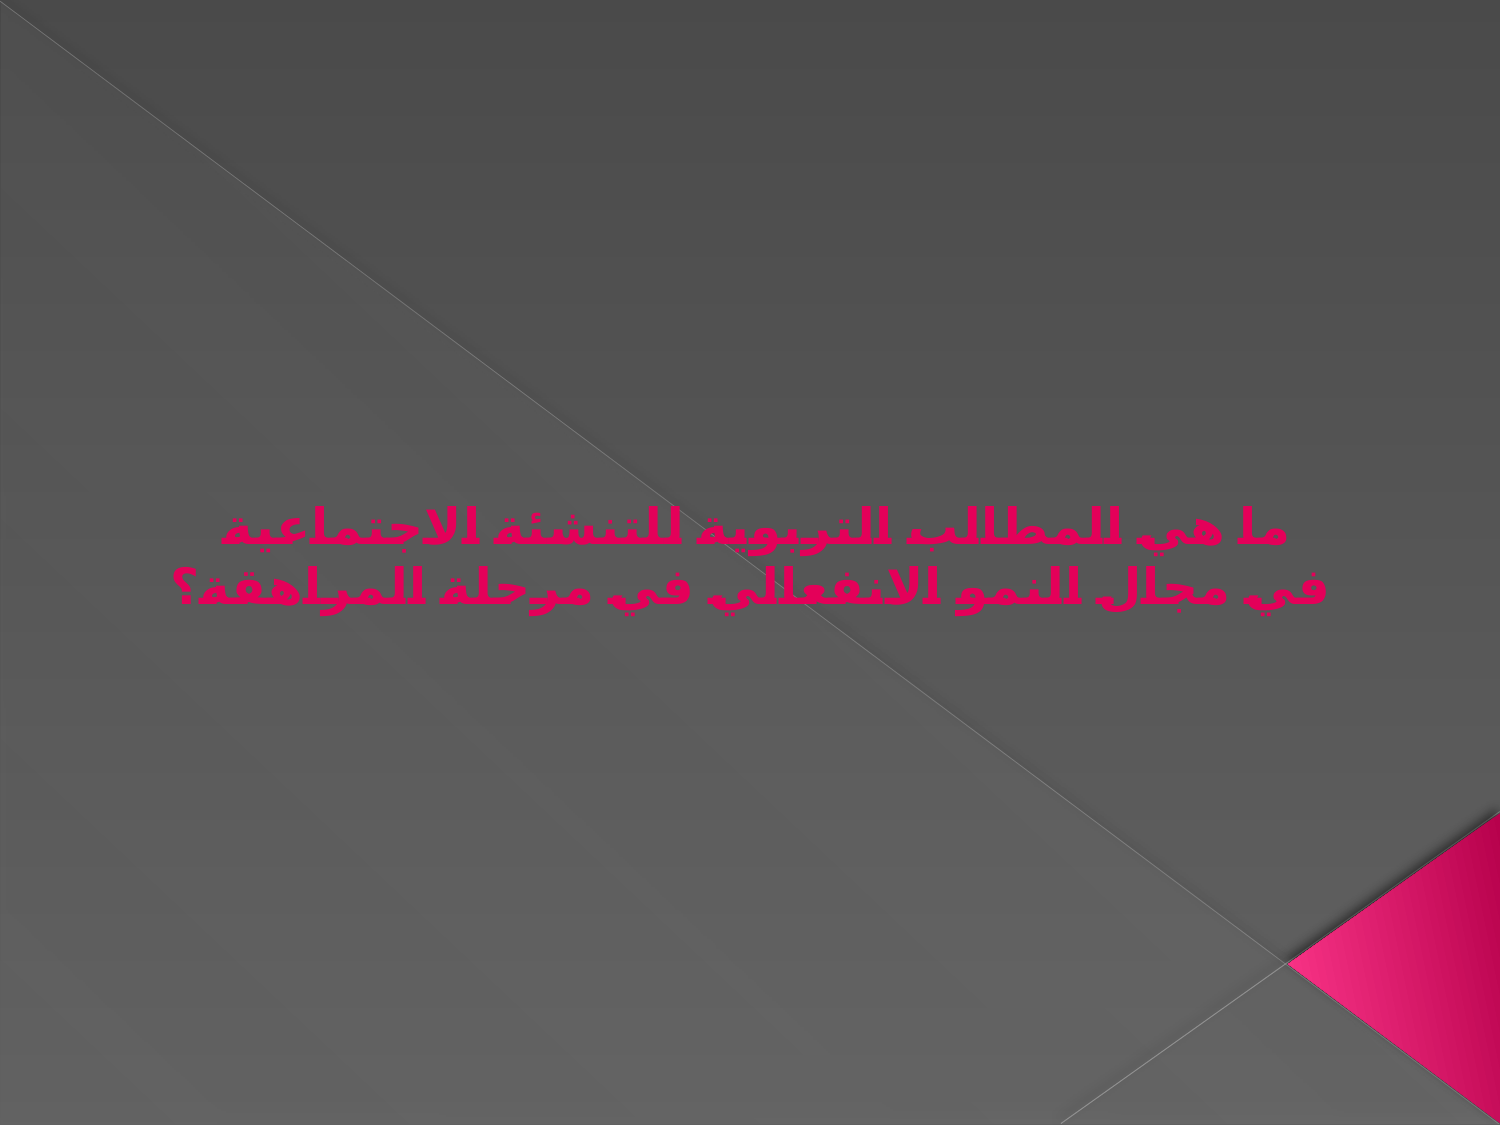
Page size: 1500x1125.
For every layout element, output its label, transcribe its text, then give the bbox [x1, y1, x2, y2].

text_box ما هي المطالب التربوية للتنشئة الاجتماعية في مجال النمو الانفعالي في مرحلة المراهقة؟ [155, 486, 1345, 622]
